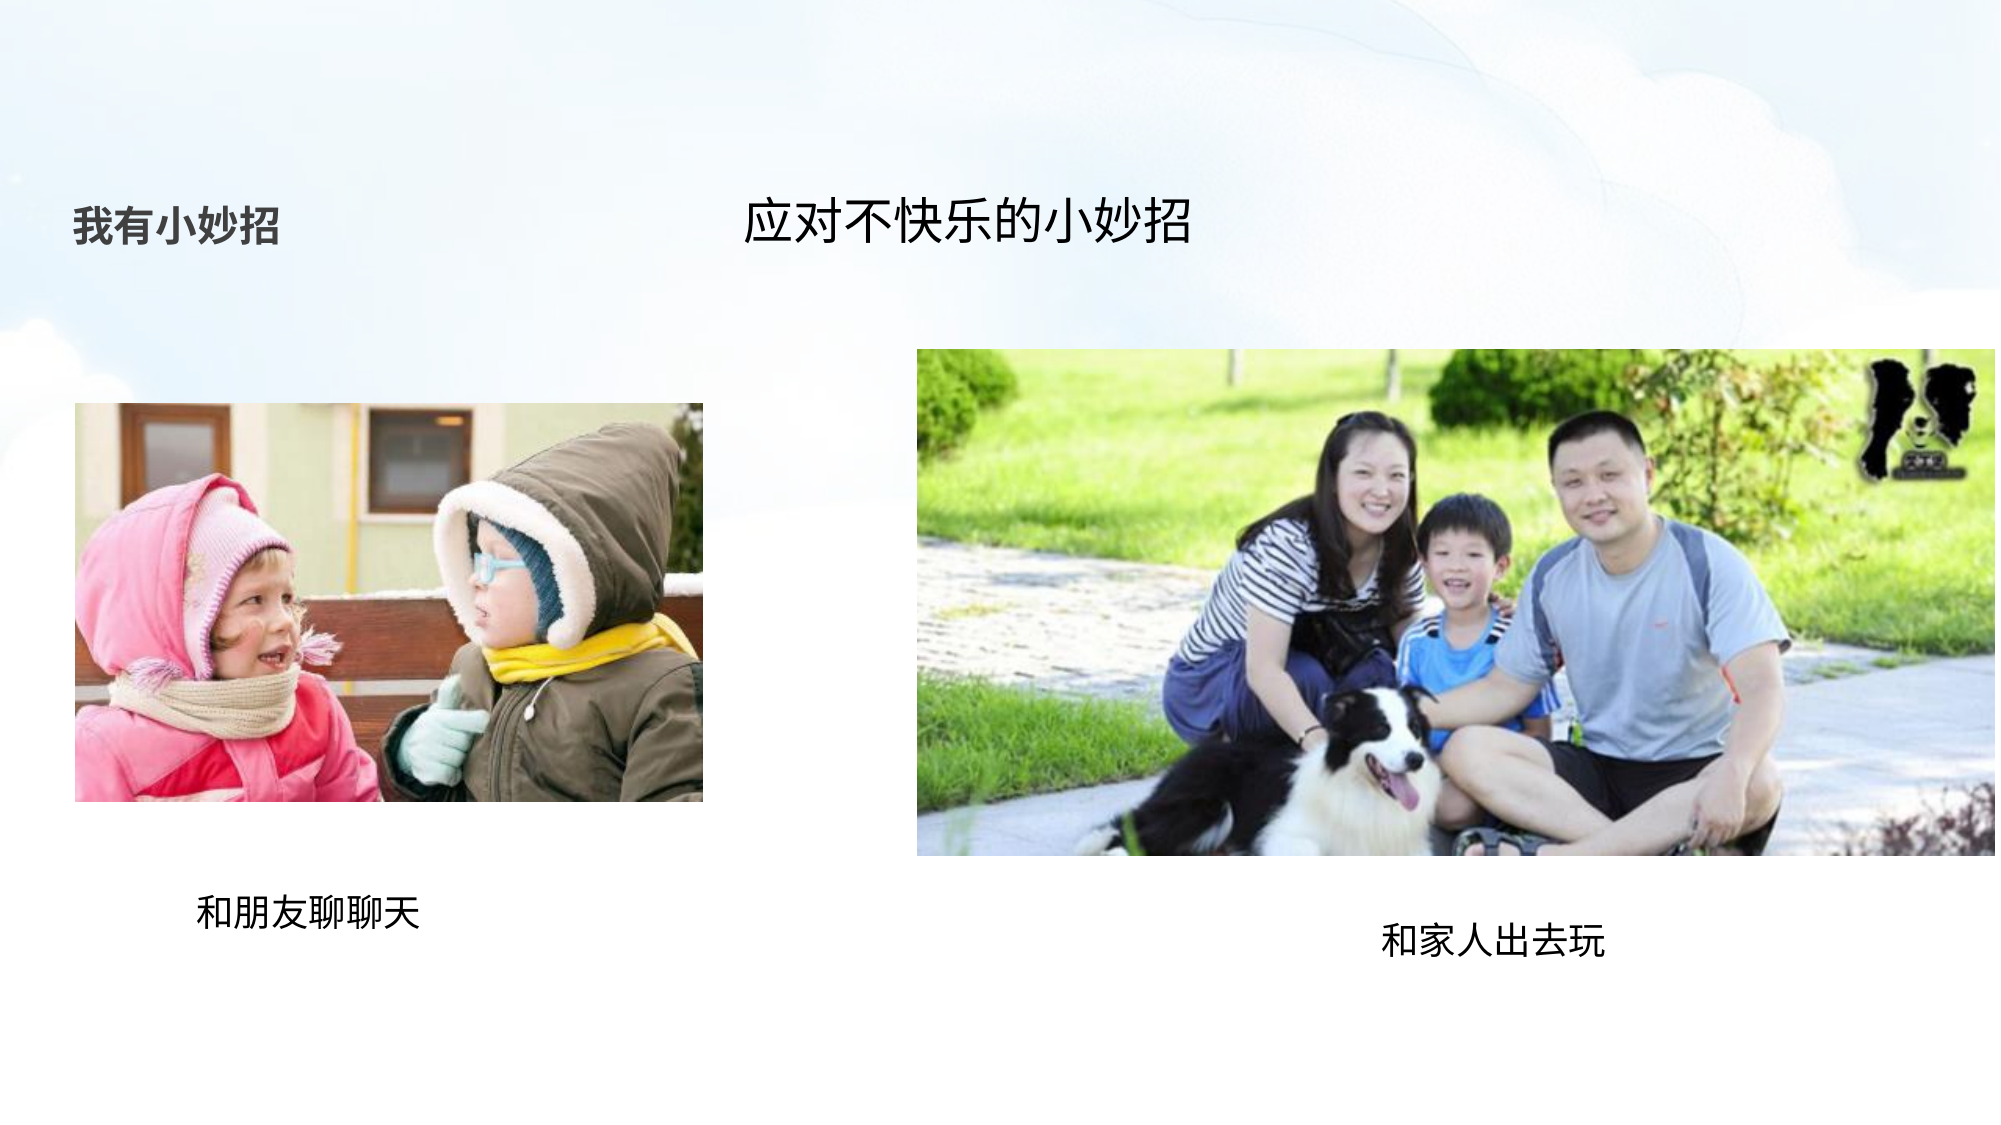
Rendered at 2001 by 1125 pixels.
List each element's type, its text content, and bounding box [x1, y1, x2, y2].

picture [75, 403, 703, 802]
text_box 和家人出去玩 [1366, 909, 1722, 970]
text_box 应对不快乐的小妙招 [728, 182, 1300, 257]
text_box 我有小妙招 [57, 192, 296, 257]
text_box 和朋友聊聊天 [181, 881, 449, 942]
picture [917, 349, 1995, 856]
